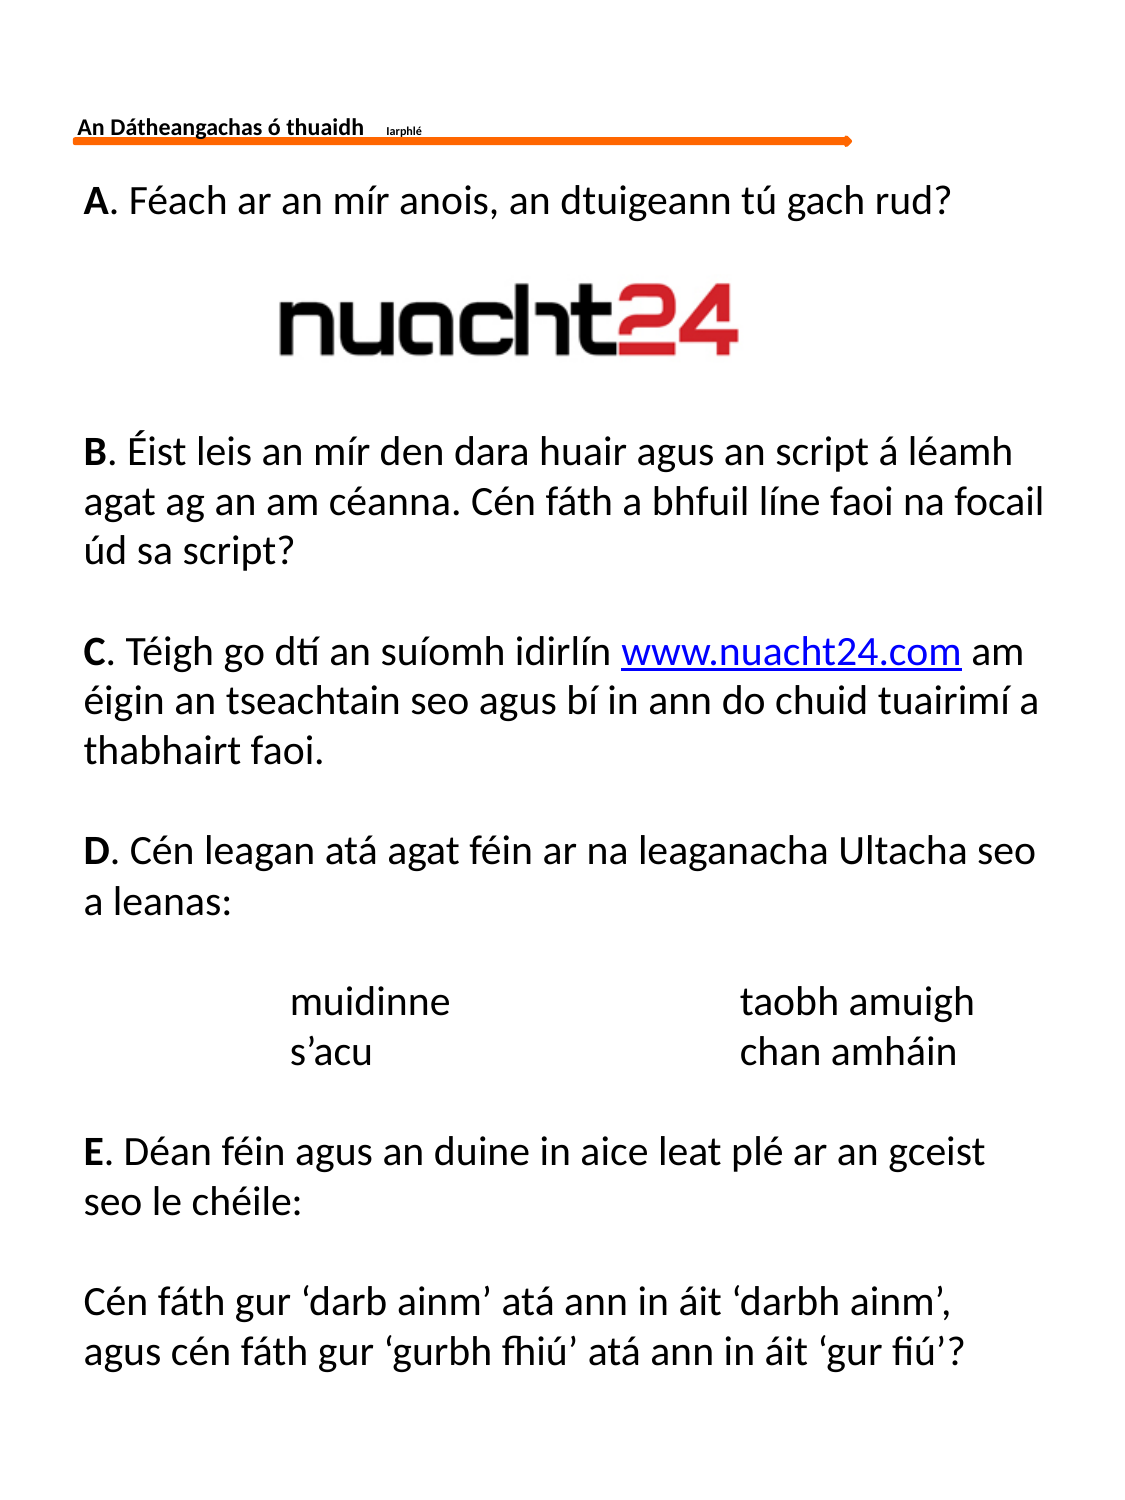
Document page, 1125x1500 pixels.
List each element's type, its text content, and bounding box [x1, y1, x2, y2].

text_box A. Féach ar an mír anois, an dtuigeann tú gach rud? B. Éist leis an mír den dara huair agus an script á léamh agat ag an am céanna. Cén fáth a bhfuil líne faoi na focail úd sa script? C. Téigh go dtí an suíomh idirlín www.nuacht24.com am éigin an tseachtain seo agus bí in ann do chuid tuairimí a thabhairt faoi. D. Cén leagan atá agat féin ar na leaganacha Ultacha seo a leanas: muidinne taobh amuigh s’acu chan amháin E. Déan féin agus an duine in aice leat plé ar an gceist seo le chéile: Cén fáth gur ‘darb ainm’ atá ann in áit ‘darbh ainm’, agus cén fáth gur ‘gurbh fhiú’ atá ann in áit ‘gur fiú’? [68, 165, 1069, 1381]
picture [267, 274, 753, 369]
text_box An Dátheangachas ó thuaidh Iarphlé [62, 37, 1075, 163]
